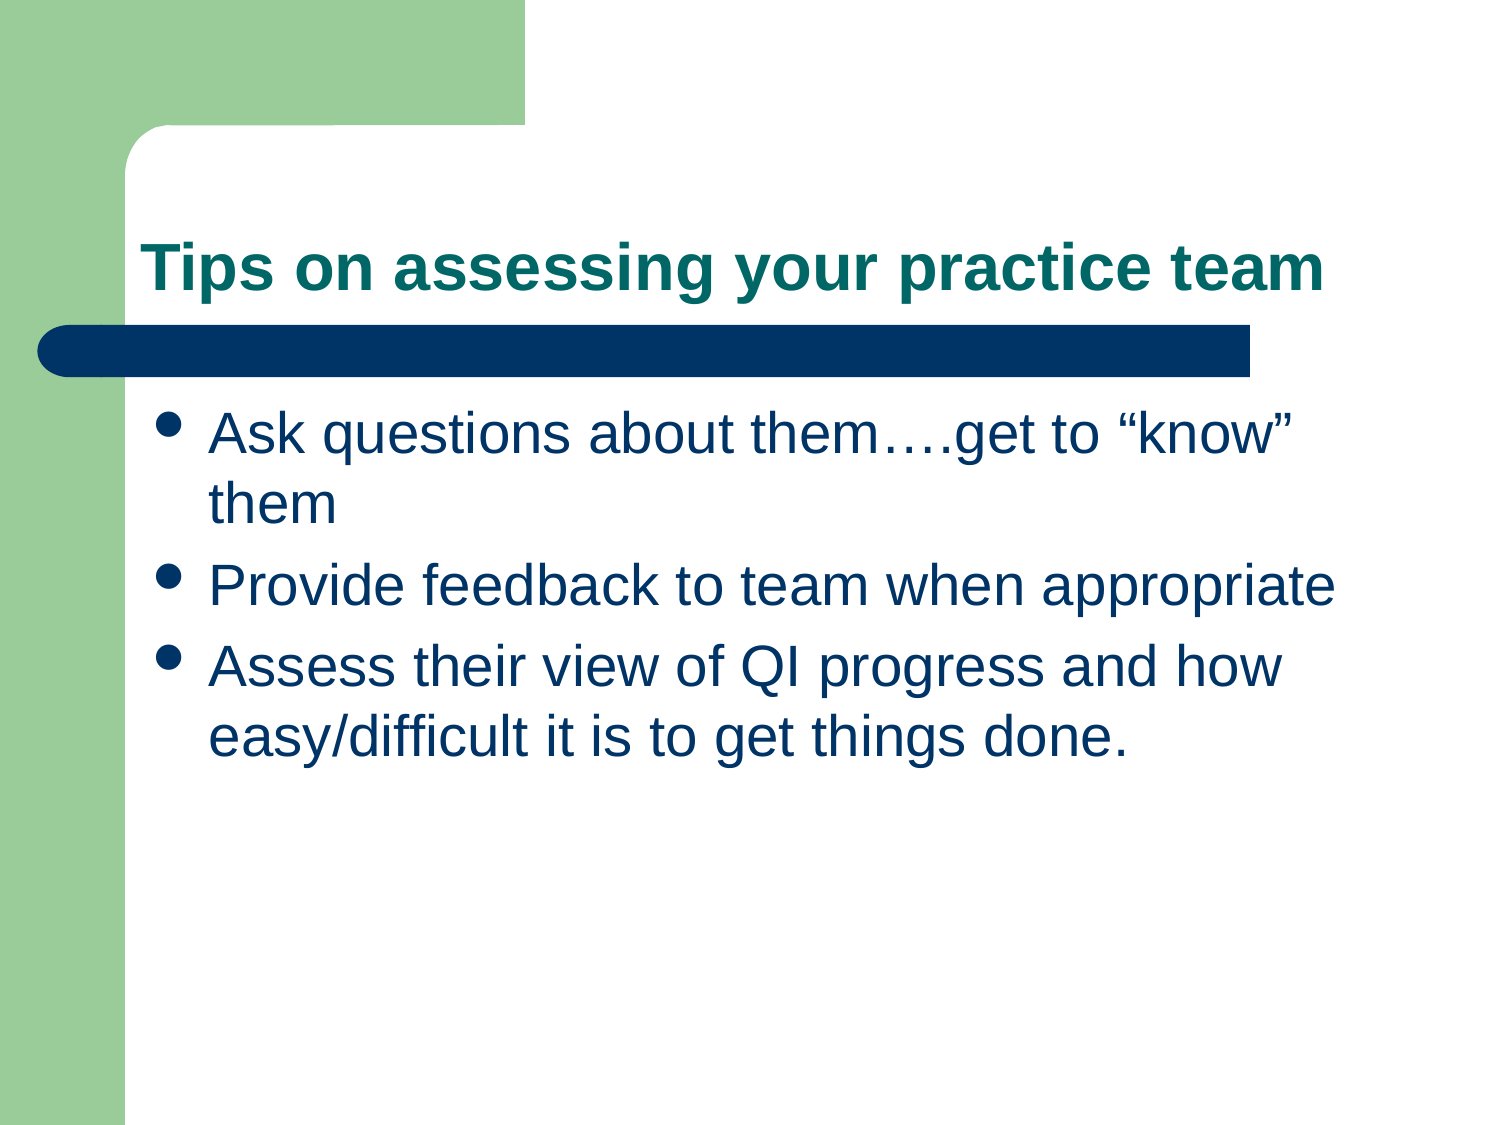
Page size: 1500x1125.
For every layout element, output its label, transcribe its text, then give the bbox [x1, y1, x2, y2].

title Tips on assessing your practice team [124, 124, 1426, 313]
list Ask questions about them….get to “know” them Provide feedback to team when appropriate Assess their view of QI progress and how easy/difficult it is to get things done. [137, 387, 1400, 999]
